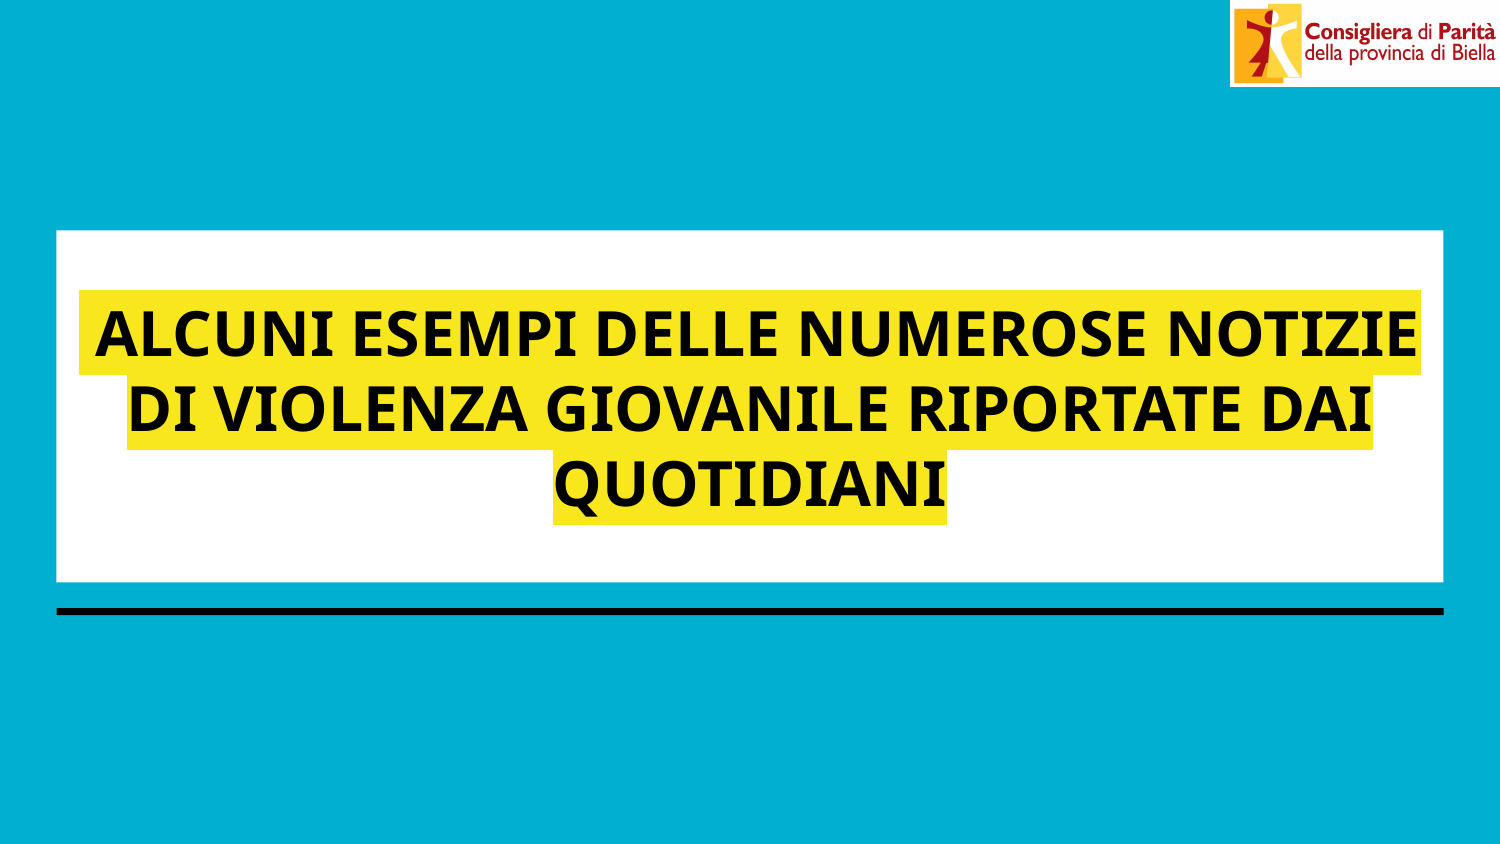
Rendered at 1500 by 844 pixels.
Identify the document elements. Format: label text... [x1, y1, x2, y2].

picture [1230, 0, 1500, 88]
title ALCUNI ESEMPI DELLE NUMEROSE NOTIZIE DI VIOLENZA GIOVANILE RIPORTATE DAI QUOTIDIANI [56, 230, 1444, 583]
